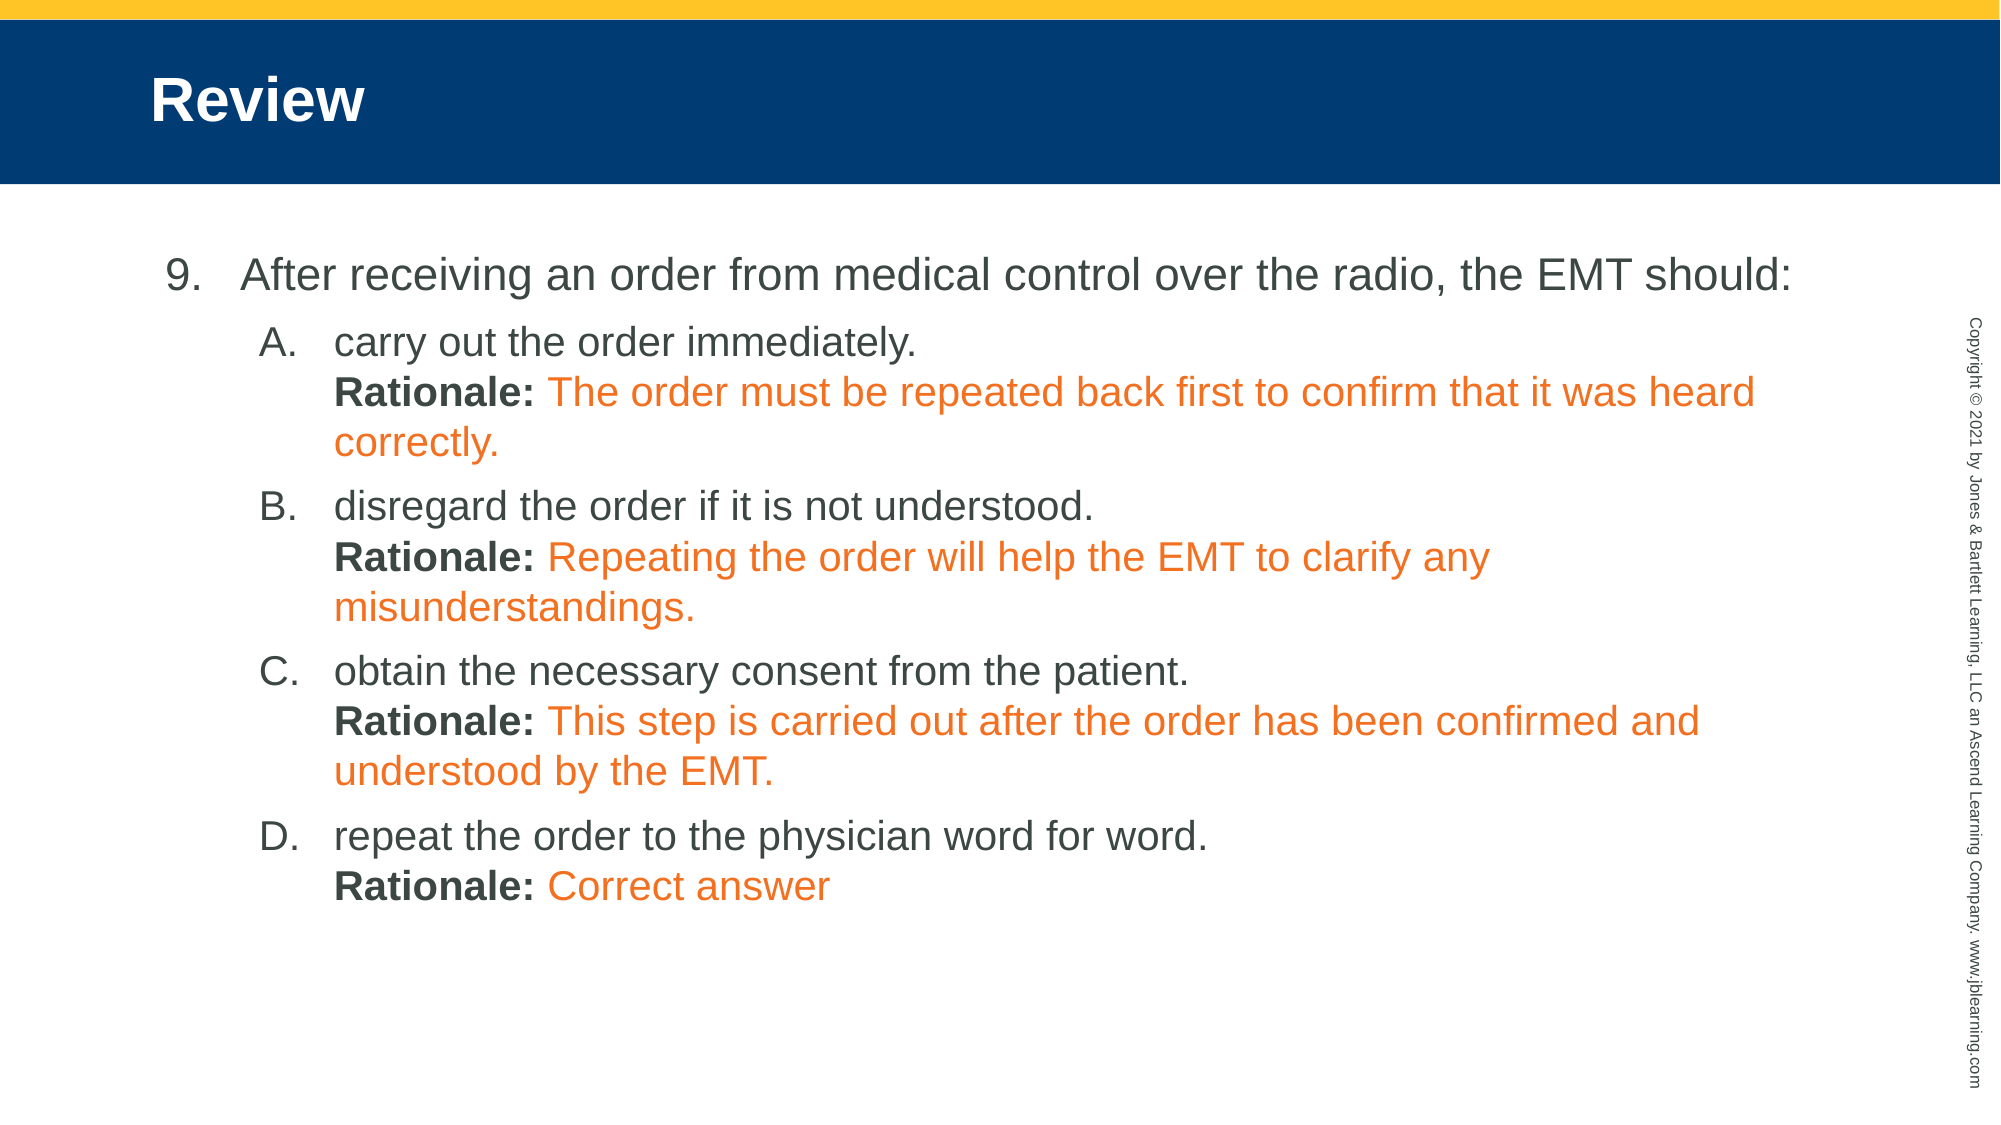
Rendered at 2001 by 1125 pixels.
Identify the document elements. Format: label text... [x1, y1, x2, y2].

title Review [0, 19, 2000, 185]
list After receiving an order from medical control over the radio, the EMT should: carry out the order immediately. Rationale: The order must be repeated back first to confirm that it was heard correctly. disregard the order if it is not understood. Rationale: Repeating the order will help the EMT to clarify any misunderstandings. obtain the necessary consent from the patient. Rationale: This step is carried out after the order has been confirmed and understood by the EMT. repeat the order to the physician word for word. Rationale: Correct answer [150, 237, 1850, 1025]
